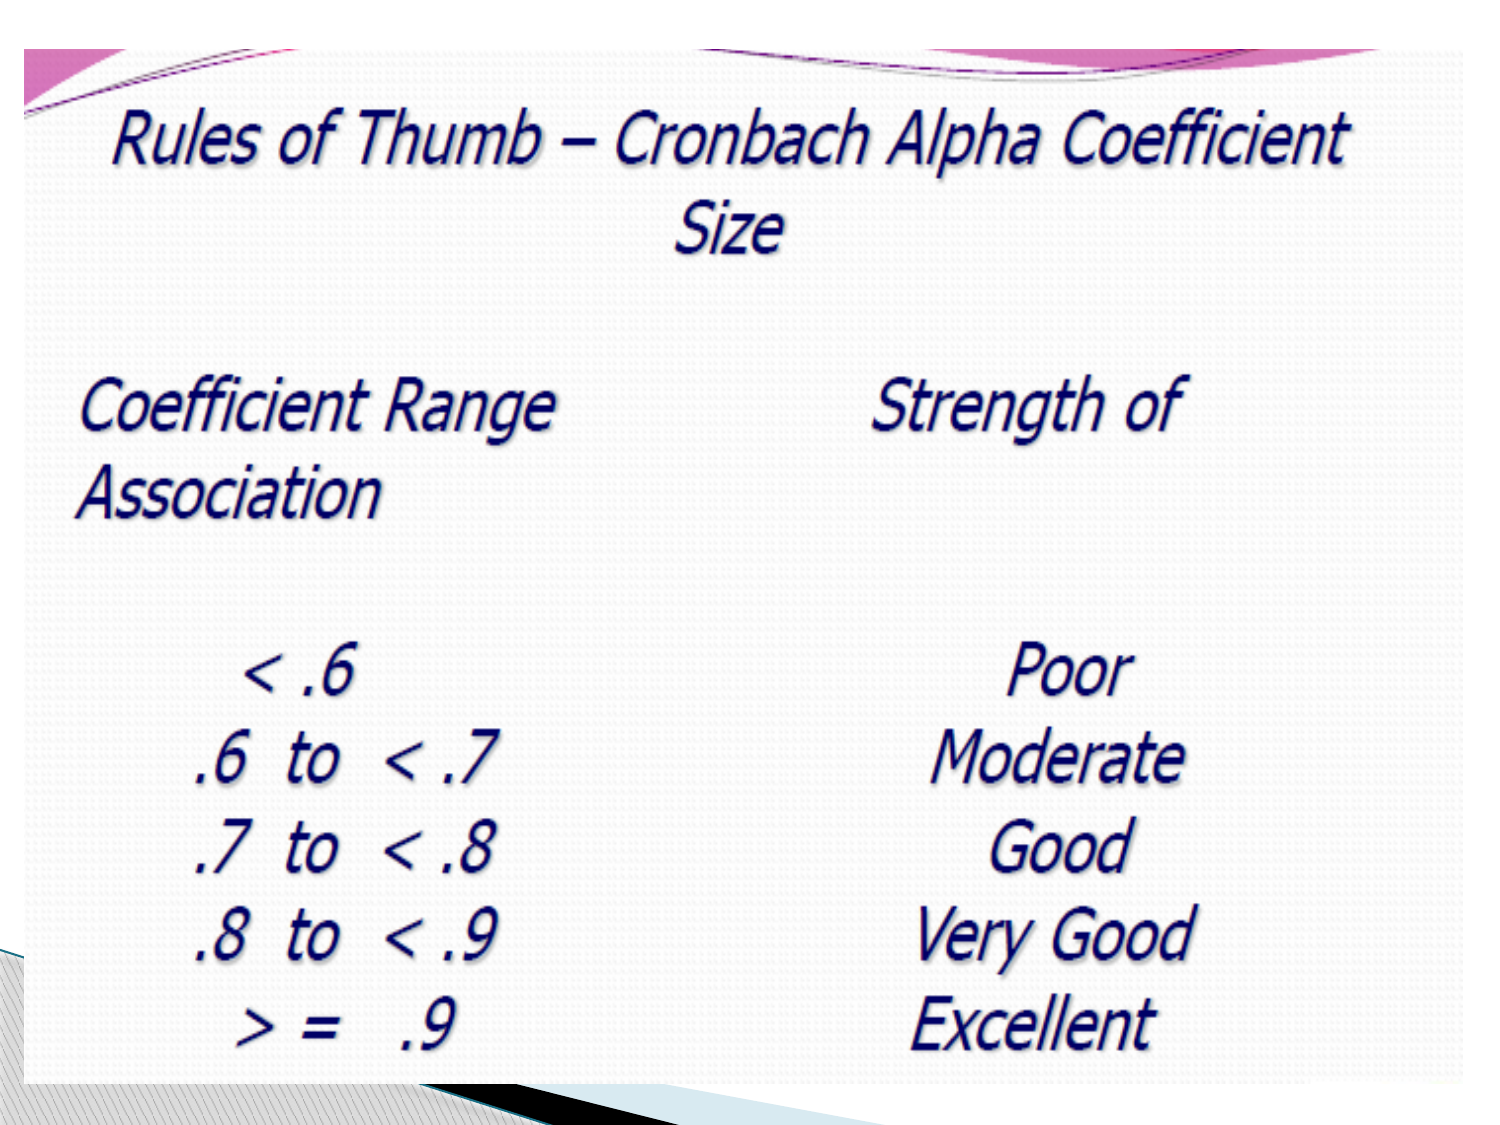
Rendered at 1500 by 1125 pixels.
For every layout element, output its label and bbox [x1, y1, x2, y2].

picture [24, 49, 1463, 1085]
